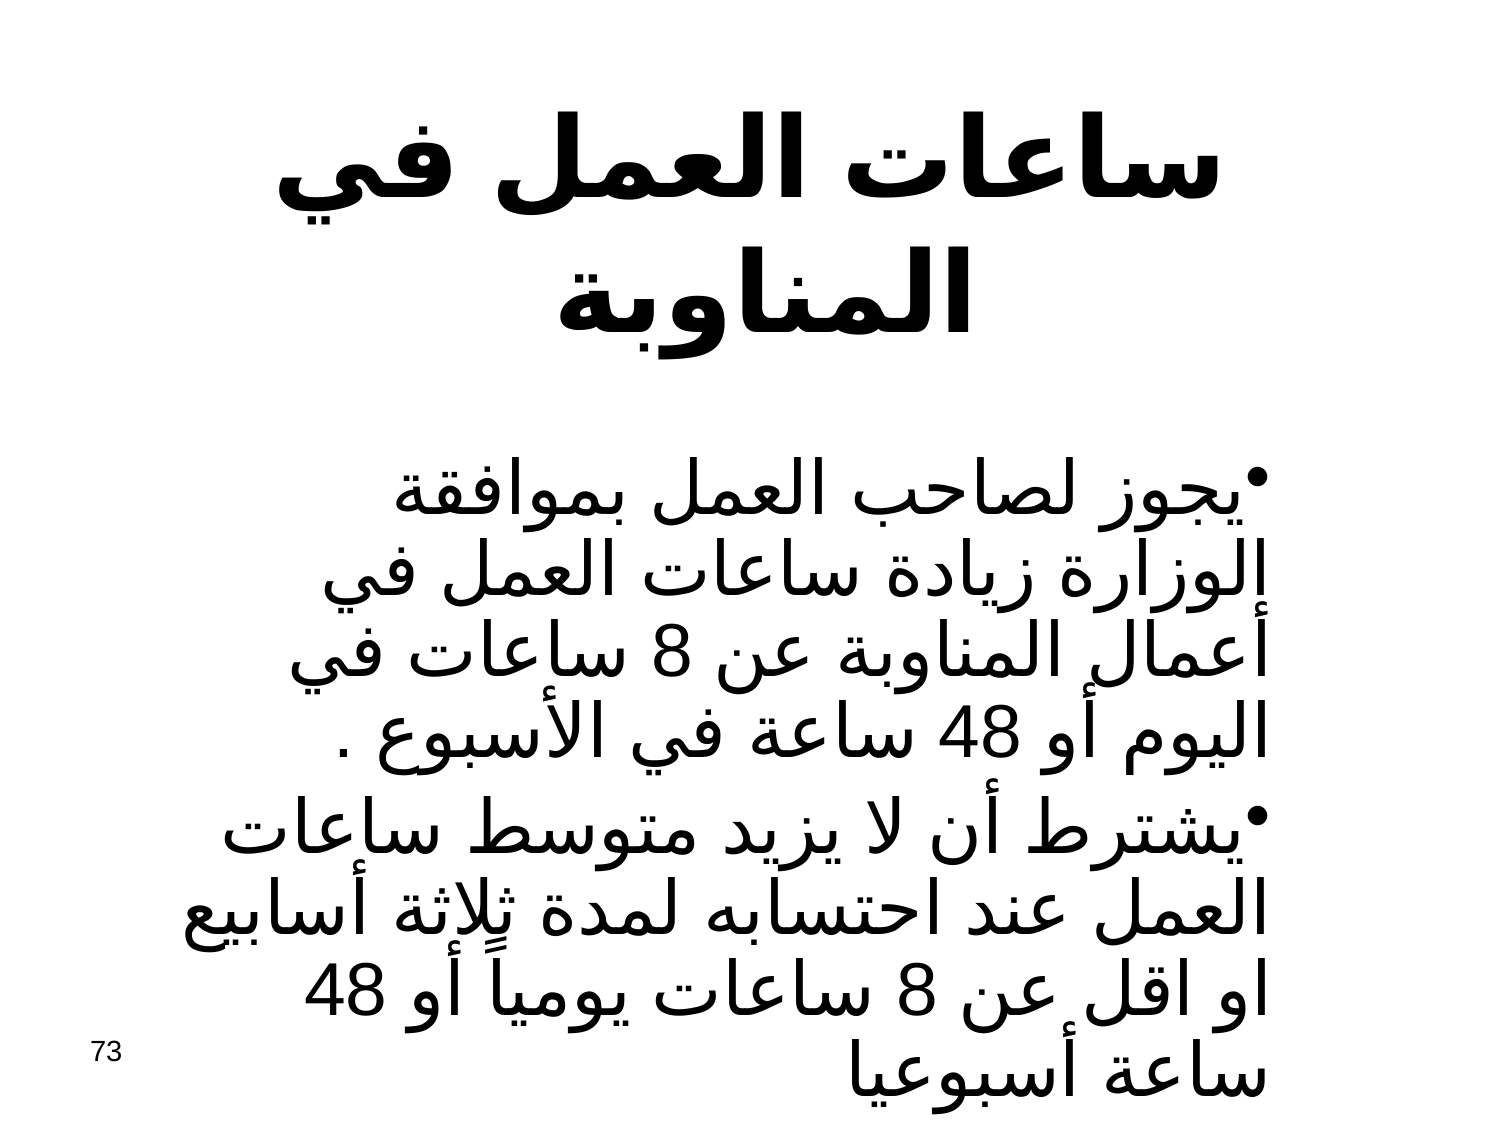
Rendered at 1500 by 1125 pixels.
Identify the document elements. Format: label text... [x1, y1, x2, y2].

subtitle يجوز لصاحب العمل بموافقة الوزارة زيادة ساعات العمل في أعمال المناوبة عن 8 ساعات في اليوم أو 48 ساعة في الأسبوع . يشترط أن لا يزيد متوسط ساعات العمل عند احتسابه لمدة ثلاثة أسابيع او اقل عن 8 ساعات يومياً أو 48 ساعة أسبوعيا [149, 337, 1288, 951]
title ساعات العمل في المناوبة [112, 99, 1388, 342]
slide_number 73 [74, 1024, 426, 1103]
